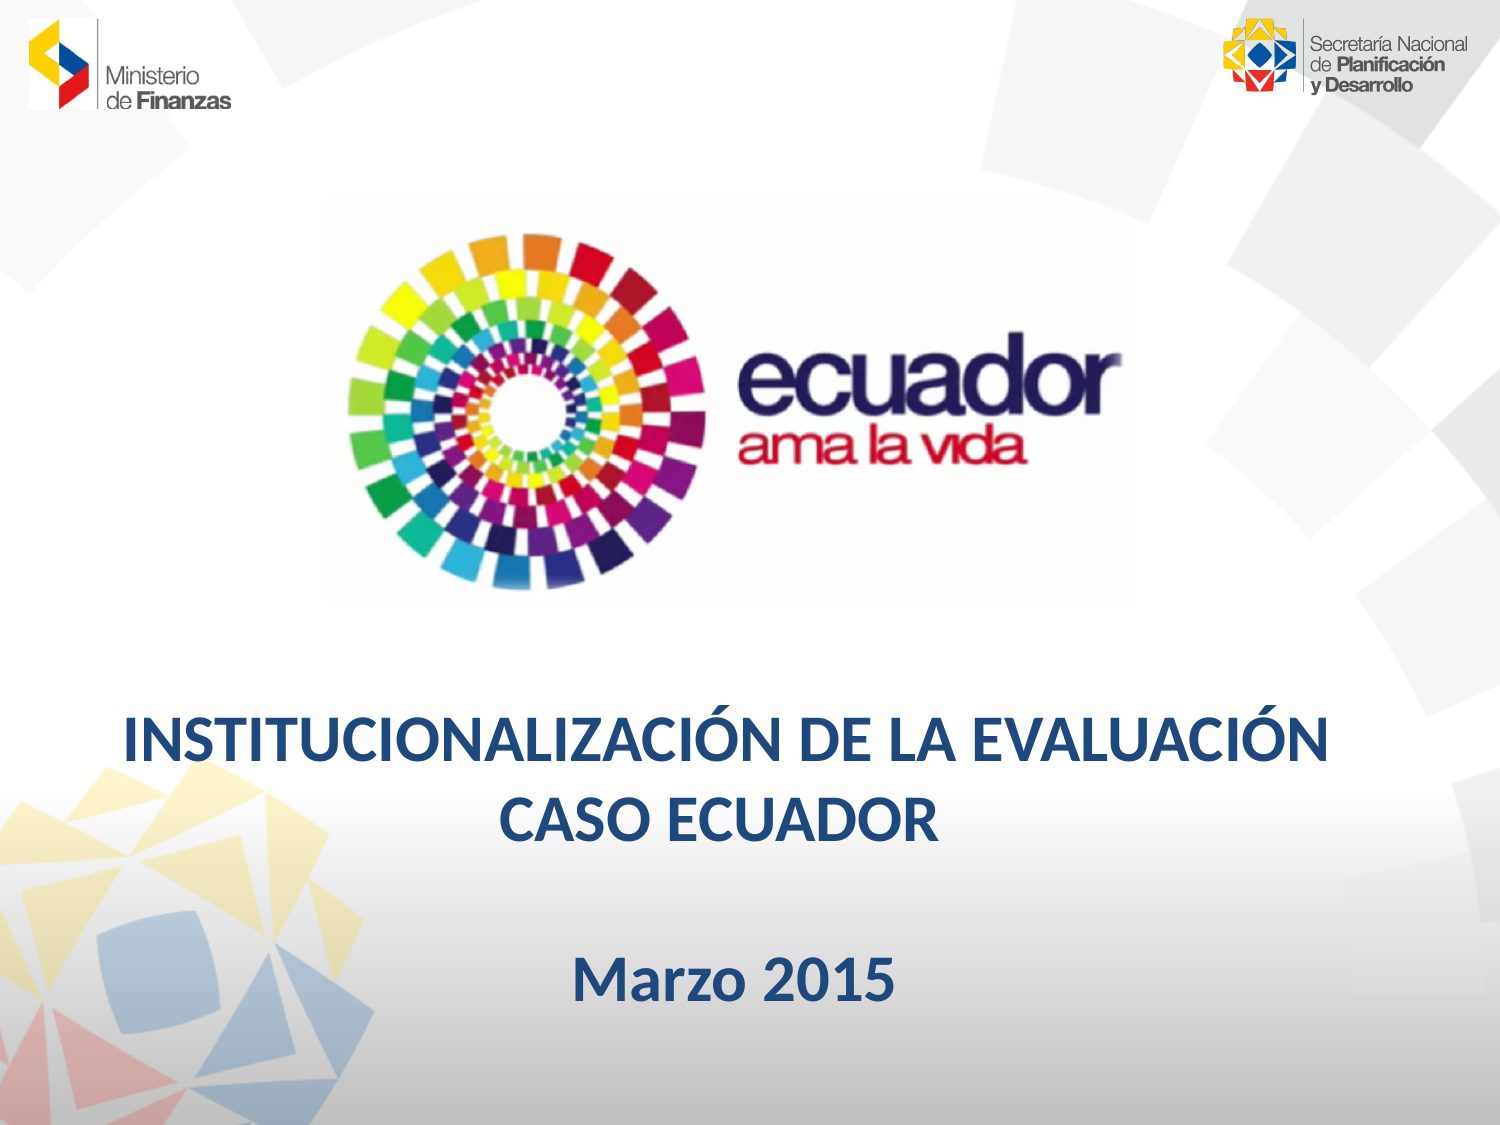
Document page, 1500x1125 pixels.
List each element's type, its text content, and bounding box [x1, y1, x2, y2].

picture [0, 0, 1500, 1125]
text_box INSTITUCIONALIZACIÓN DE LA EVALUACIÓN CASO ECUADOR Marzo 2015 [101, 687, 1368, 1023]
